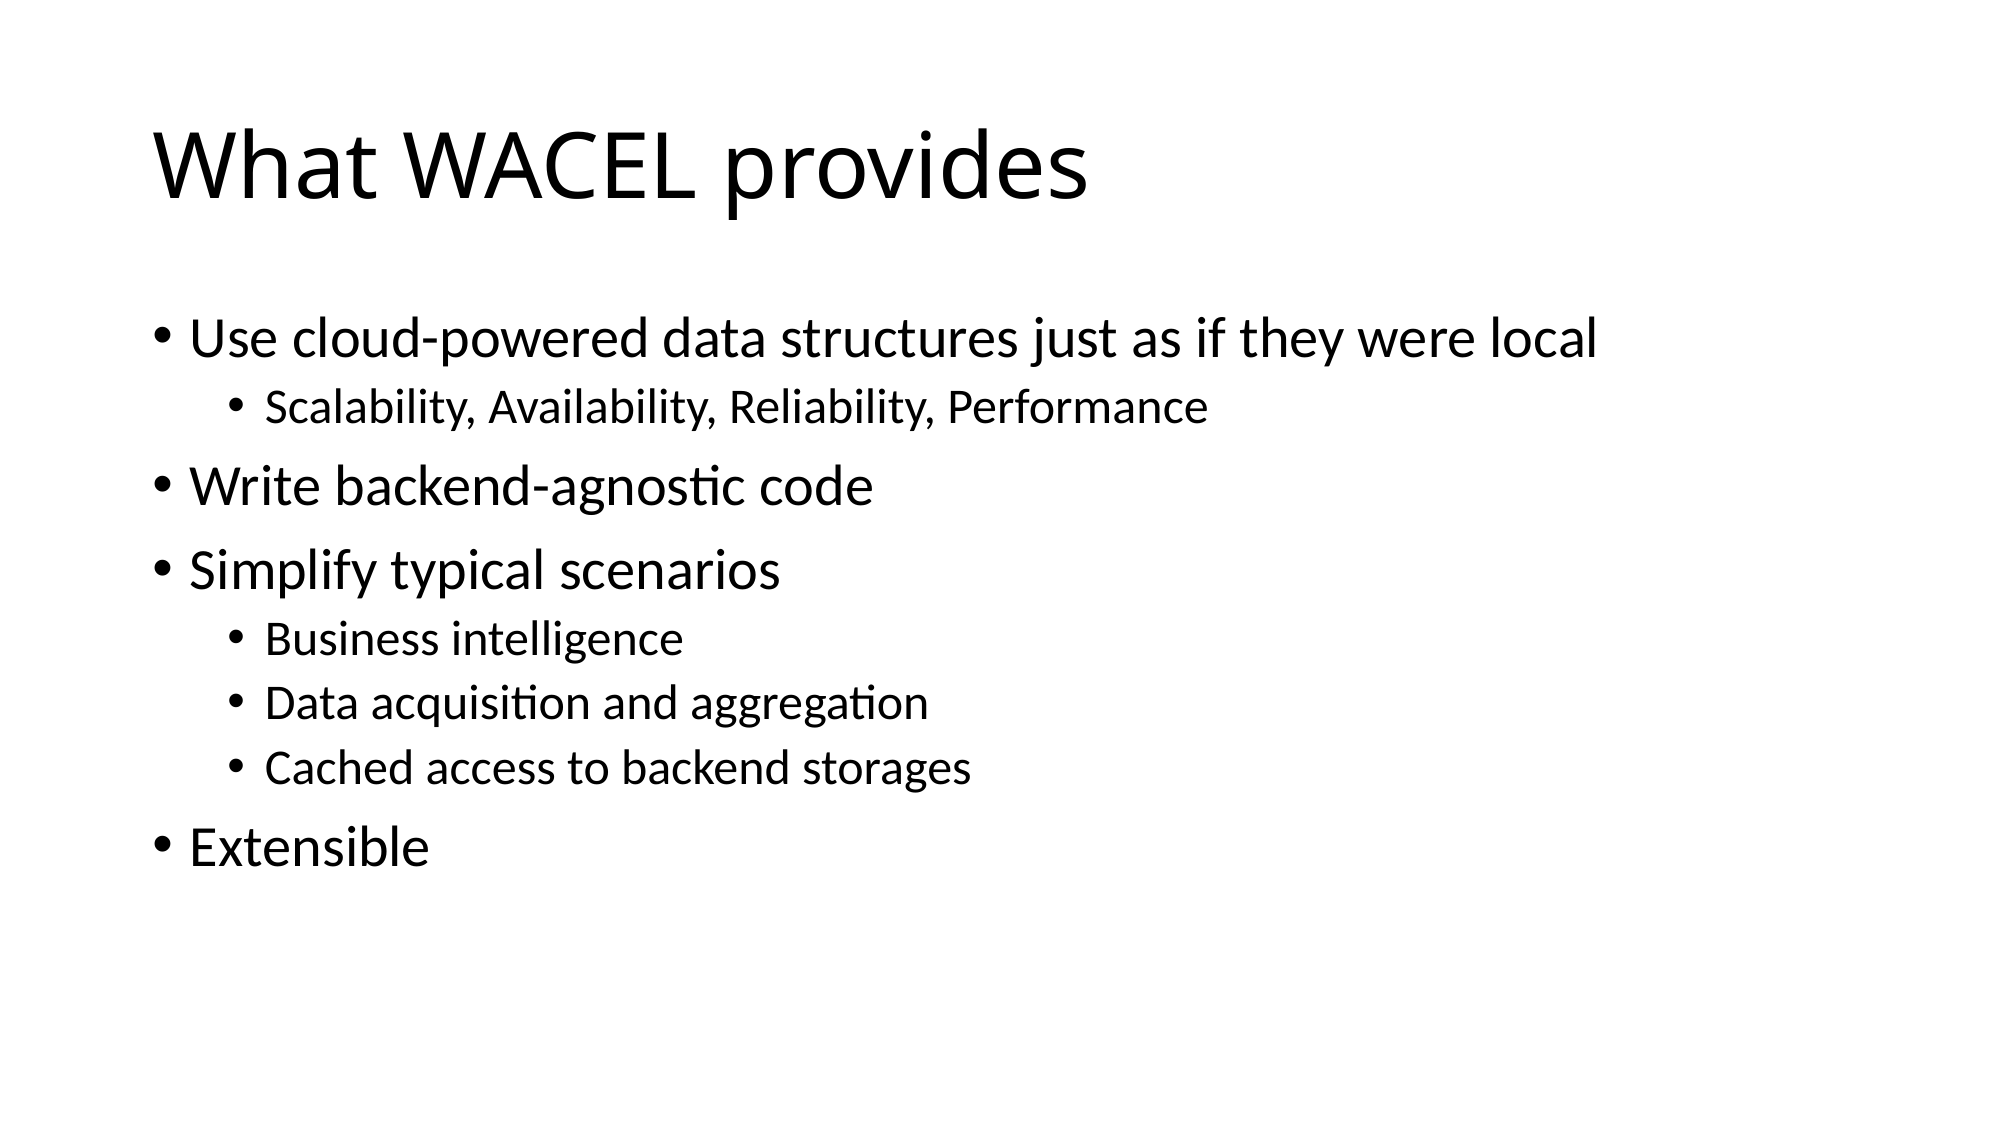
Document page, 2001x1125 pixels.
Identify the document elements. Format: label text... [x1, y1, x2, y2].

title What WACEL provides [137, 59, 1863, 278]
list Use cloud-powered data structures just as if they were local Scalability, Availability, Reliability, Performance Write backend-agnostic code Simplify typical scenarios Business intelligence Data acquisition and aggregation Cached access to backend storages Extensible [137, 299, 1863, 1014]
